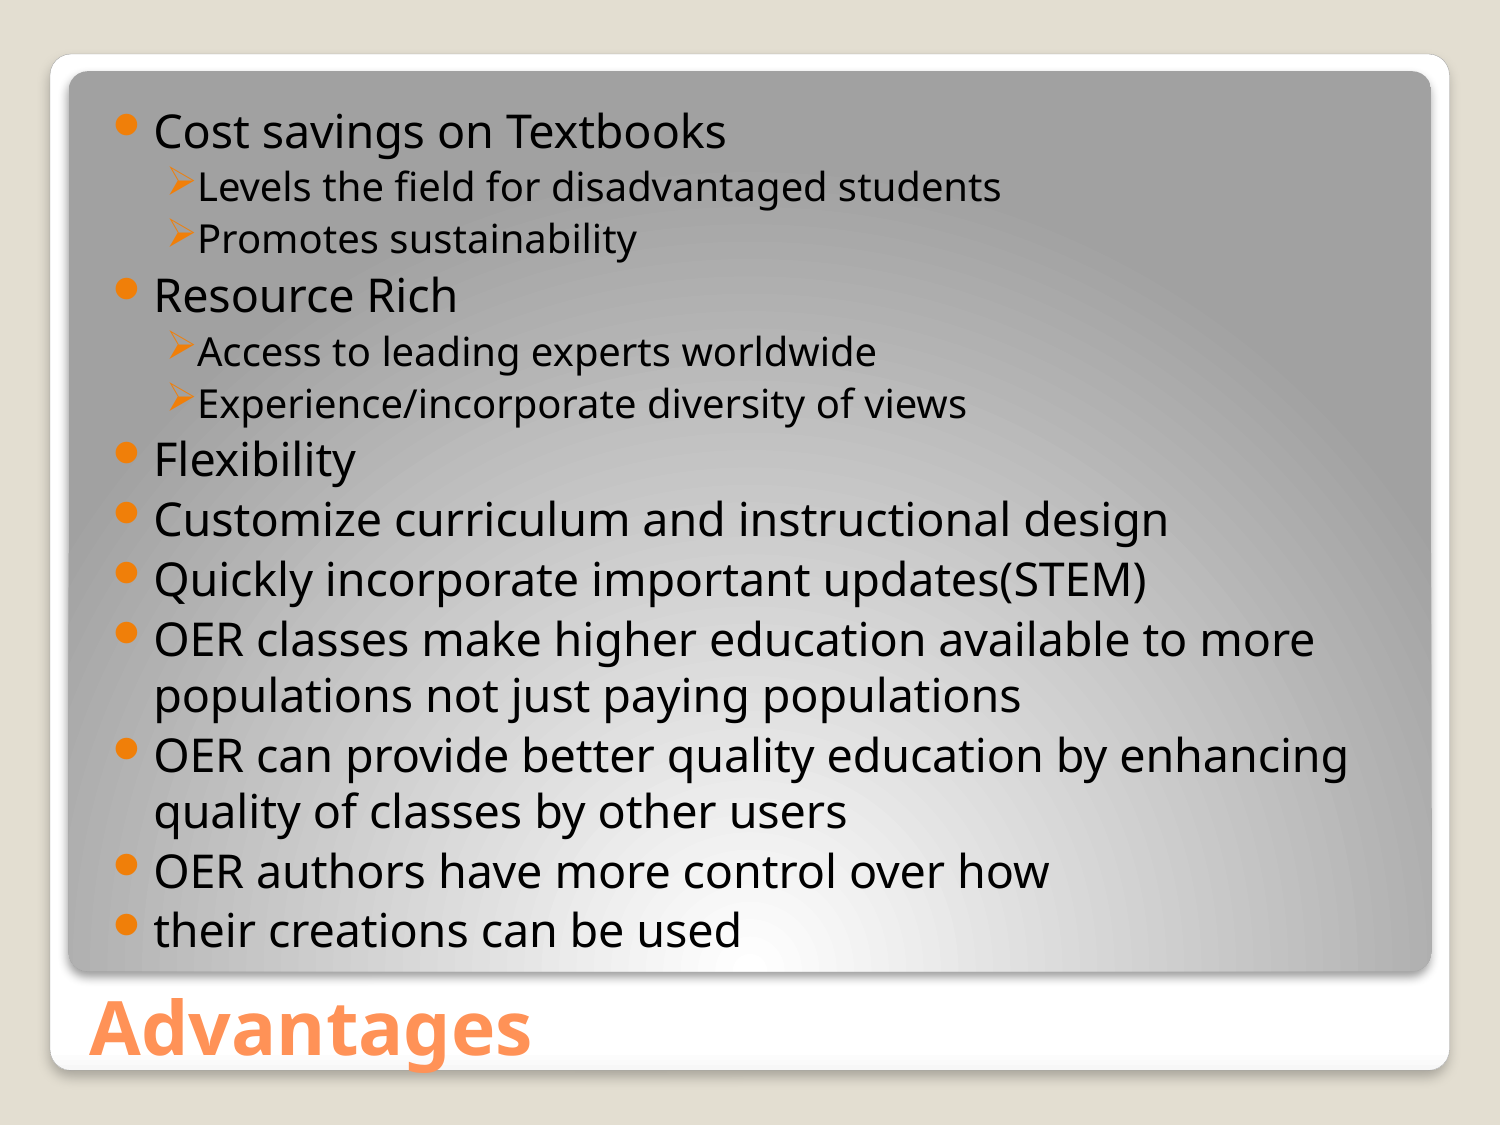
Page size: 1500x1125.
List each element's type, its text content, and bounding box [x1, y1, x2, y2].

title Advantages [75, 962, 1418, 1078]
list Cost savings on Textbooks Levels the field for disadvantaged students Promotes sustainability Resource Rich Access to leading experts worldwide Experience/incorporate diversity of views Flexibility Customize curriculum and instructional design Quickly incorporate important updates(STEM) OER classes make higher education available to more populations not just paying populations OER can provide better quality education by enhancing quality of classes by other users OER authors have more control over how their creations can be used [82, 86, 1425, 975]
